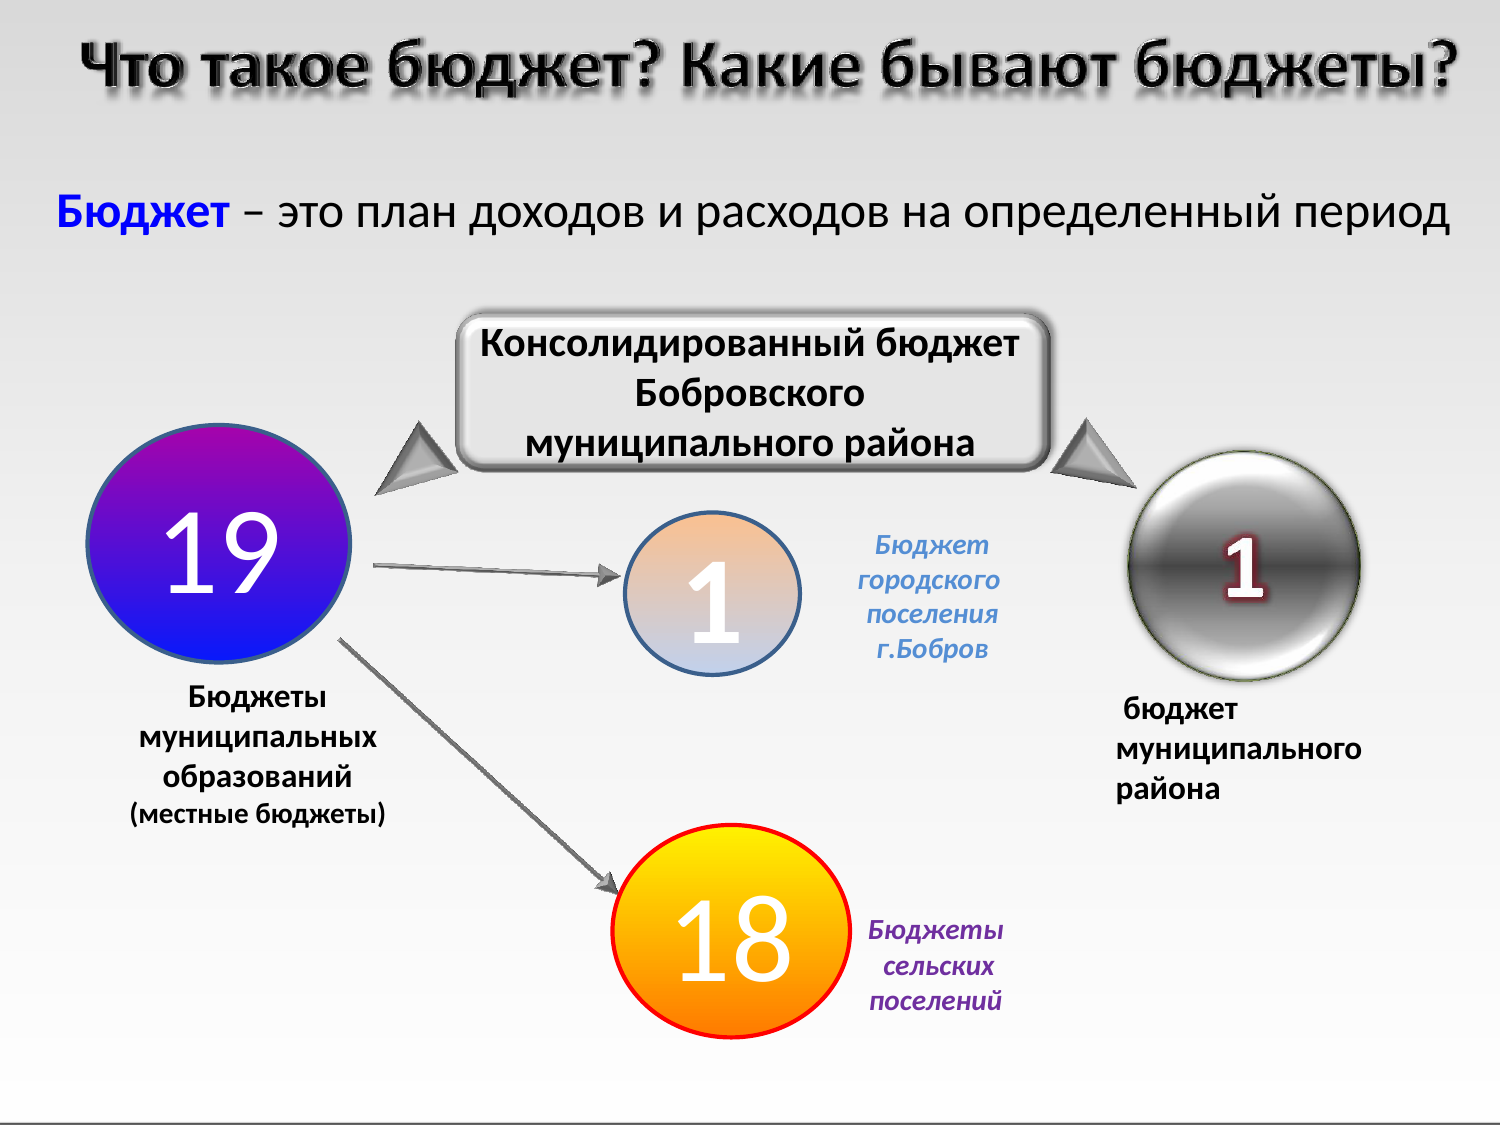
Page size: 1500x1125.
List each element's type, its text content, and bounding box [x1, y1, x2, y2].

text_box бюджет муниципального района [1113, 686, 1396, 806]
text_box Консолидированный бюджет Бобровского муниципального района [479, 315, 1021, 466]
text_box [353, 419, 459, 522]
text_box [28, 0, 1500, 162]
text_box 1 [622, 510, 803, 678]
text_box [450, 299, 1069, 476]
text_box [1049, 416, 1155, 516]
text_box [372, 551, 634, 600]
text_box [1114, 437, 1373, 686]
text_box 18 [610, 822, 853, 1040]
text_box Бюджет – это план доходов и расходов на определенный период [54, 177, 1453, 238]
picture [0, 0, 1500, 1125]
text_box [336, 636, 643, 919]
text_box 19 [85, 422, 353, 665]
text_box Бюджет городского поселения г.Бобров [837, 524, 1025, 665]
text_box Бюджеты сельских поселений [808, 910, 1073, 1016]
text_box Бюджеты муниципальных образований (местные бюджеты) [126, 674, 336, 829]
